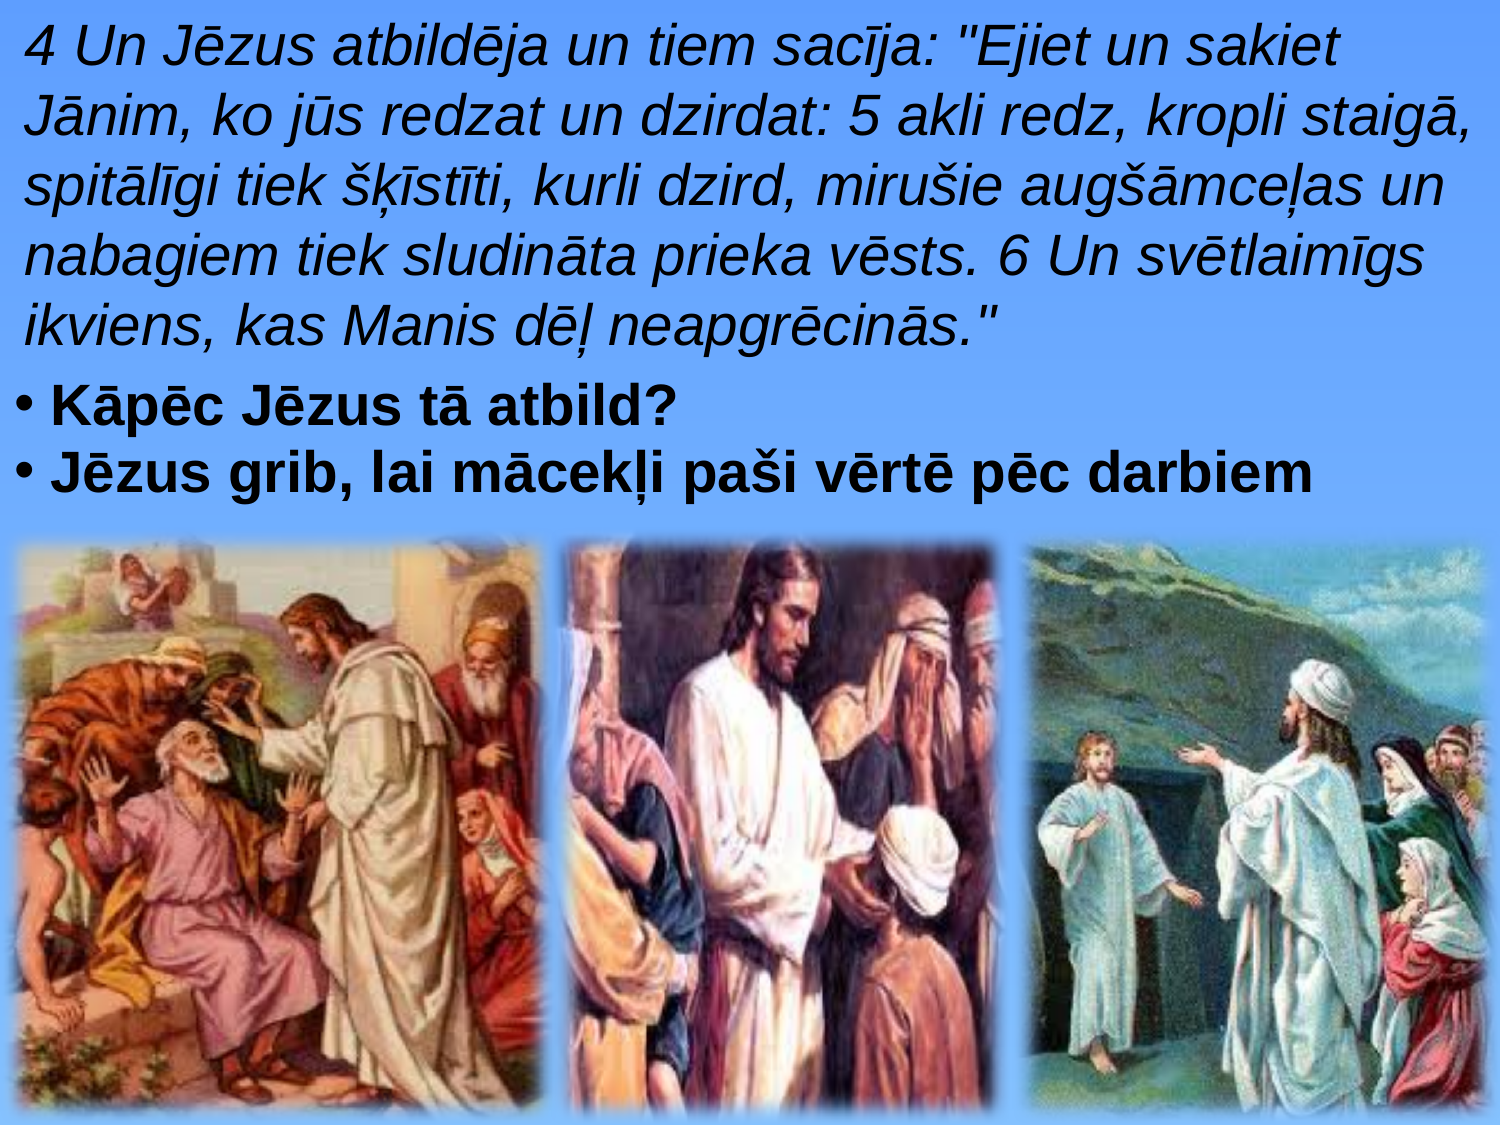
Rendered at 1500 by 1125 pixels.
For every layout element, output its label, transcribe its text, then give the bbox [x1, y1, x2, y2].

picture [0, 527, 1500, 1125]
text_box Kāpēc Jēzus tā atbild? Jēzus grib, lai mācekļi paši vērtē pēc darbiem [0, 363, 1500, 512]
list 4 Un Jēzus atbildēja un tiem sacīja: "Ejiet un sakiet Jānim, ko jūs redzat un dzirdat: 5 akli redz, kropli staigā, spitālīgi tiek šķīstīti, kurli dzird, mirušie augšāmceļas un nabagiem tiek sludināta prieka vēsts. 6 Un svētlaimīgs ikviens, kas Manis dēļ neapgrēcinās." [0, 0, 1500, 363]
